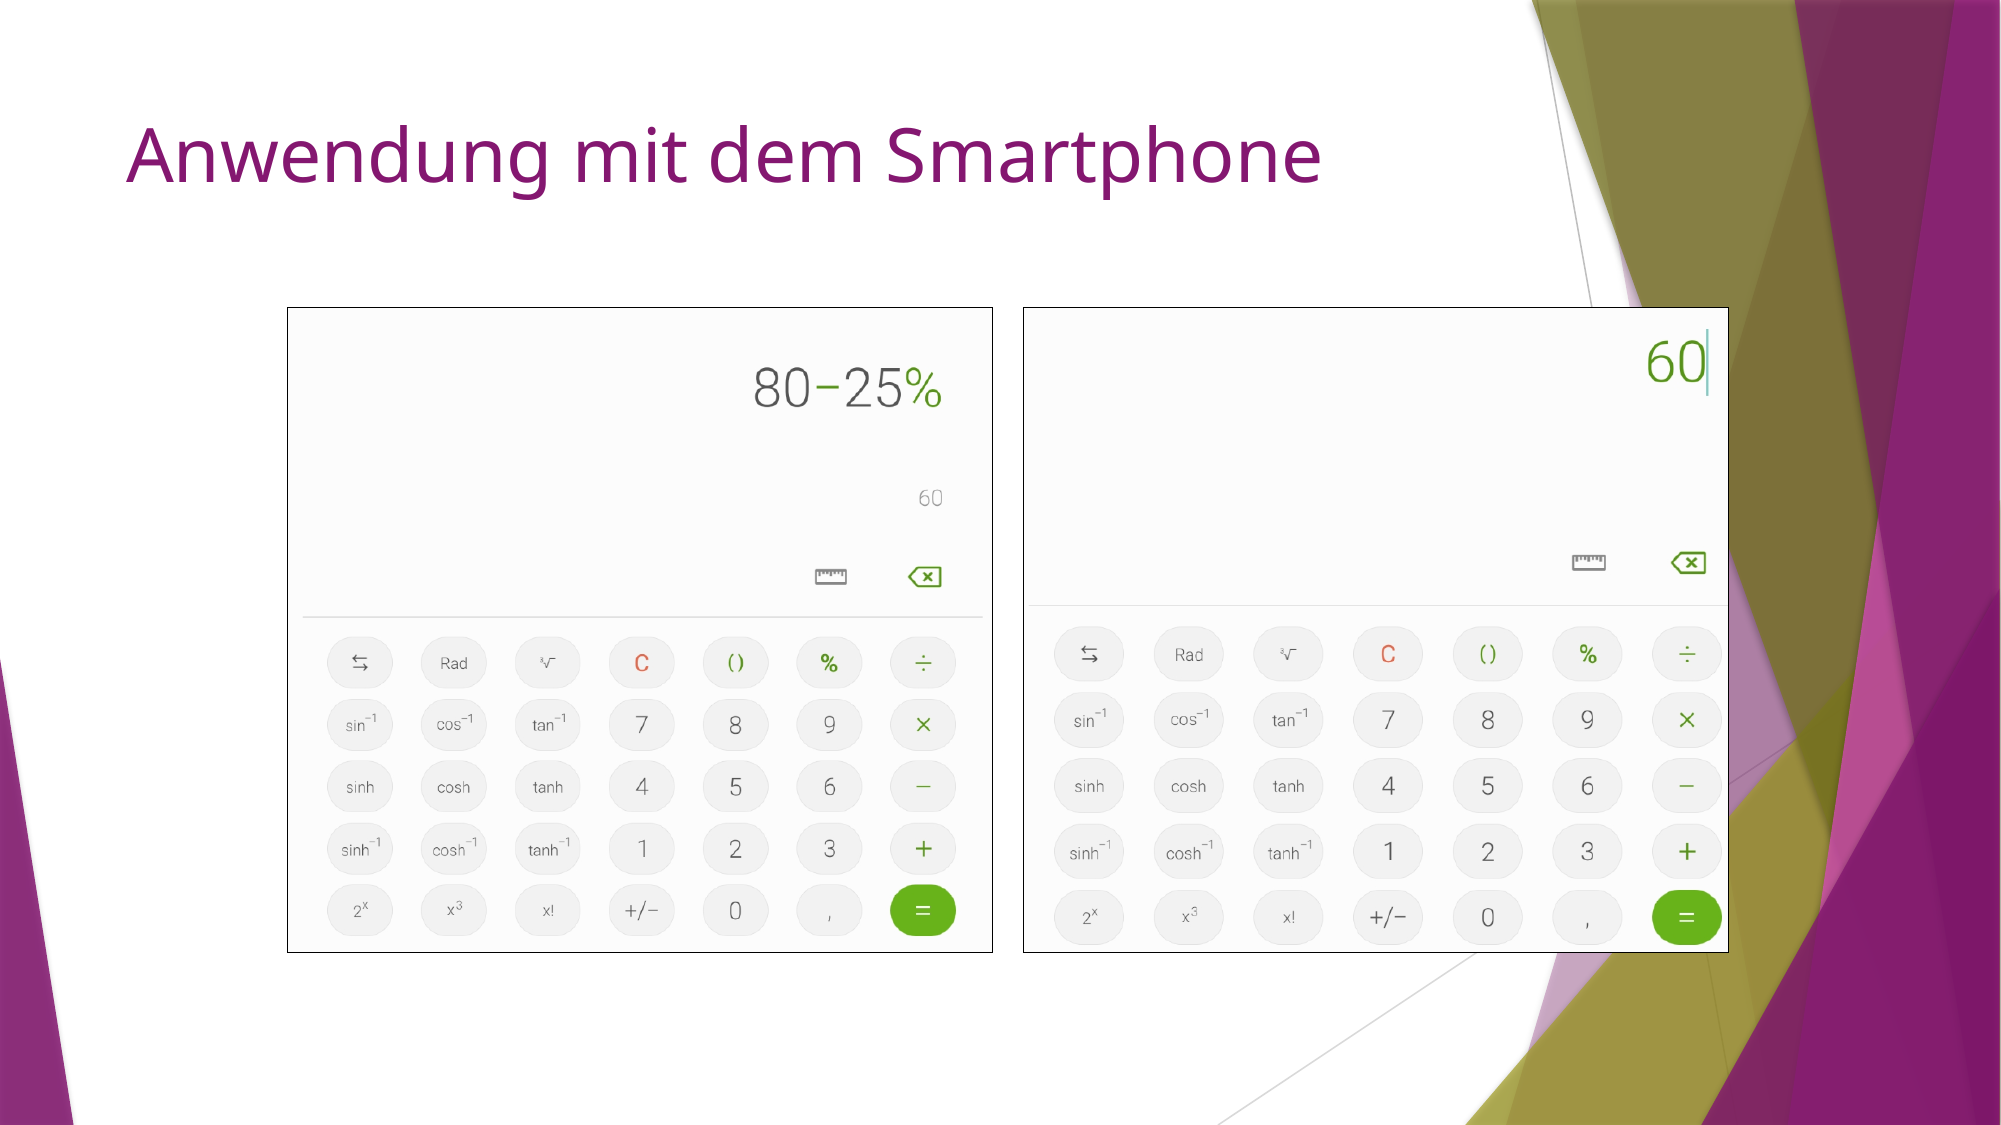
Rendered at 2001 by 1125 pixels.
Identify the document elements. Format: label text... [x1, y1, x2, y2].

title Anwendung mit dem Smartphone [111, 99, 1522, 317]
picture [287, 306, 993, 954]
picture [1023, 306, 1730, 954]
